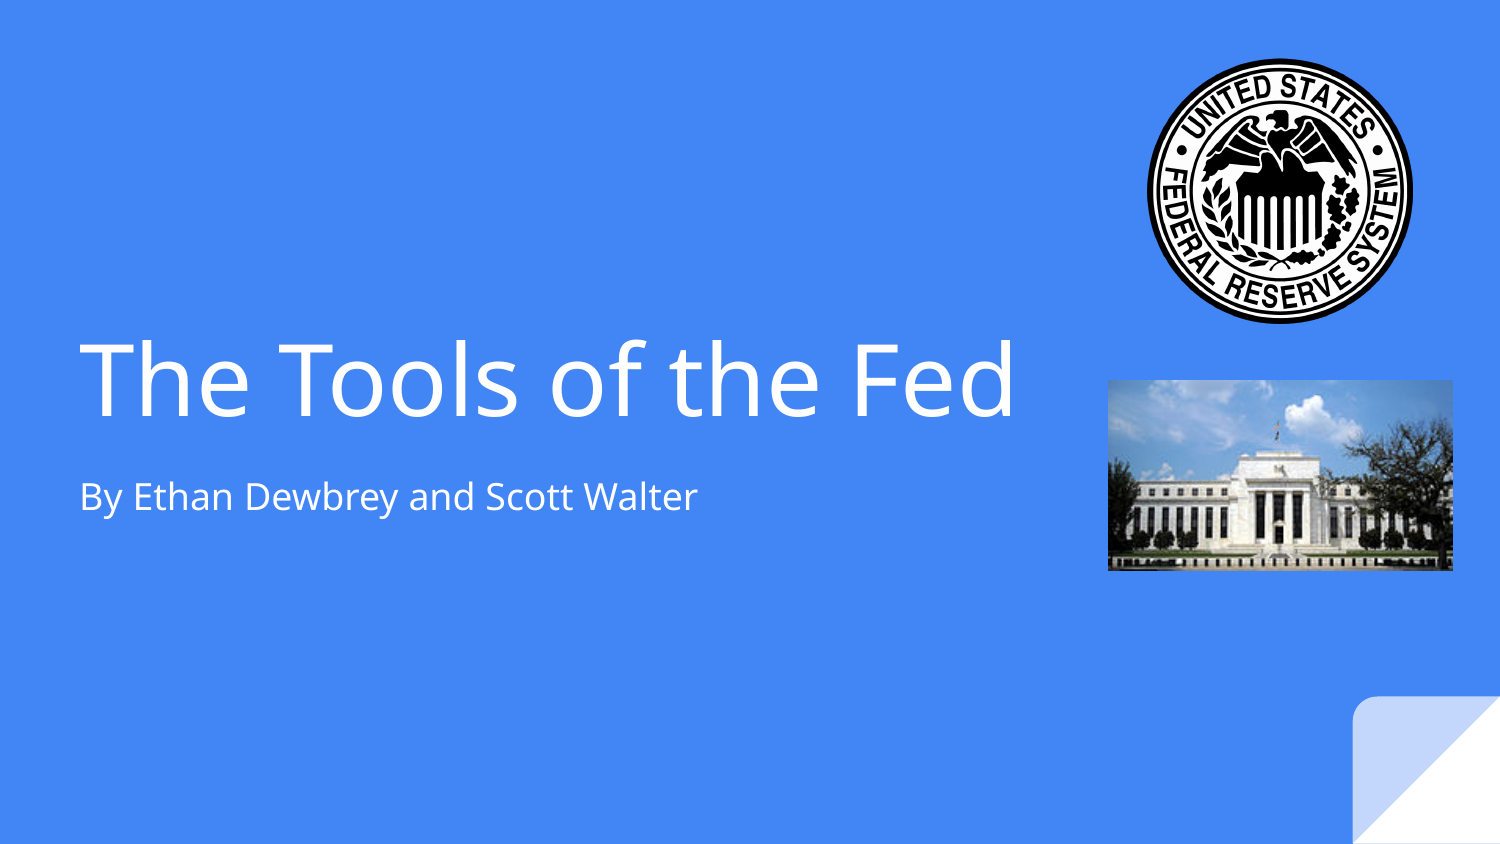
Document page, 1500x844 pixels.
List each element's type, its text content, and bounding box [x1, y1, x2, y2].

subtitle By Ethan Dewbrey and Scott Walter [64, 457, 1103, 529]
picture [1108, 379, 1453, 572]
title The Tools of the Fed [64, 298, 1413, 452]
picture [1147, 58, 1414, 324]
